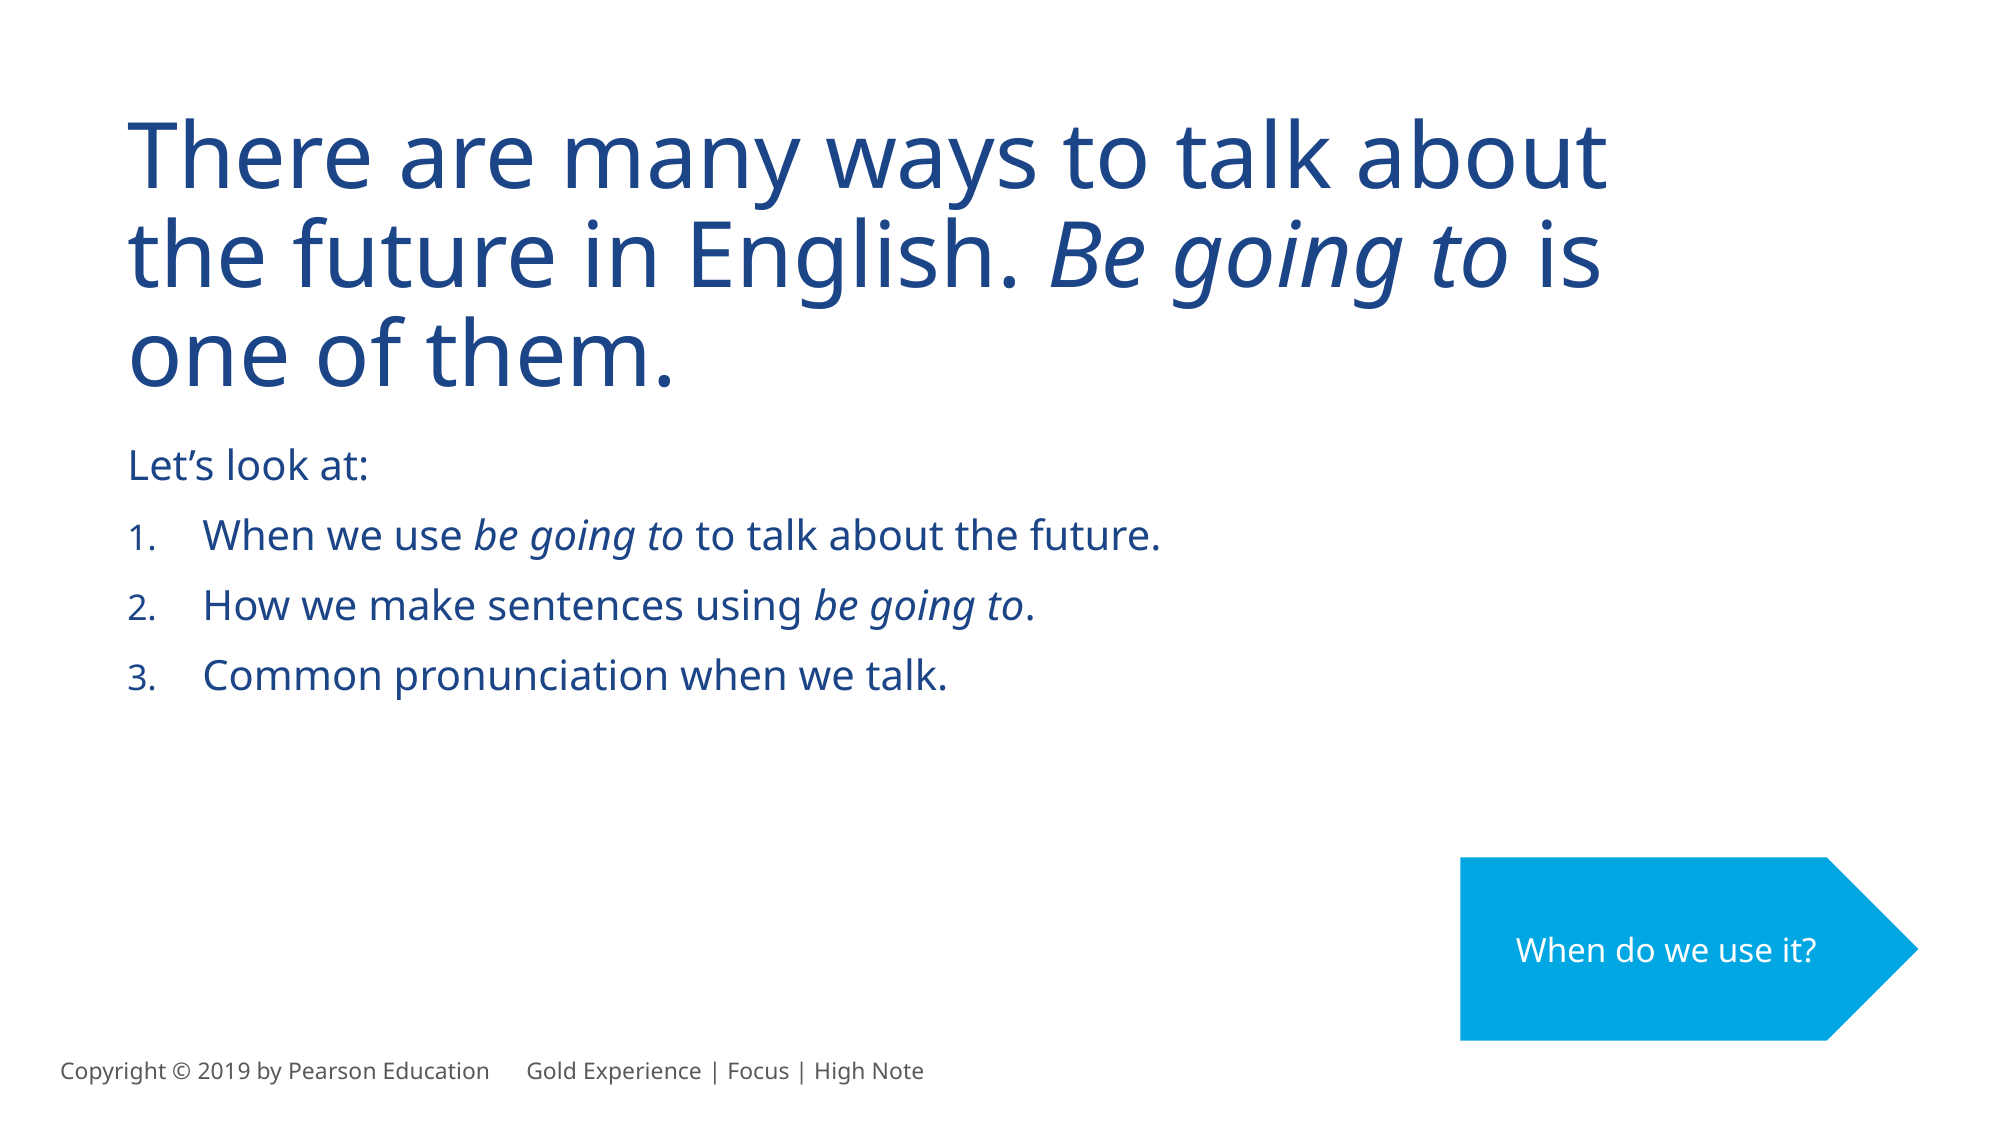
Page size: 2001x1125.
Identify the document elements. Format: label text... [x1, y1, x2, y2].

list Let’s look at: When we use be going to to talk about the future. How we make sentences using be going to. Common pronunciation when we talk. [112, 437, 1763, 810]
text_box When do we use it? [1458, 855, 1921, 1043]
footer Copyright © 2019 by Pearson Education Gold Experience | Focus | High Note [45, 1040, 1084, 1101]
title There are many ways to talk about the future in English. Be going to is one of them. [112, 125, 1763, 390]
